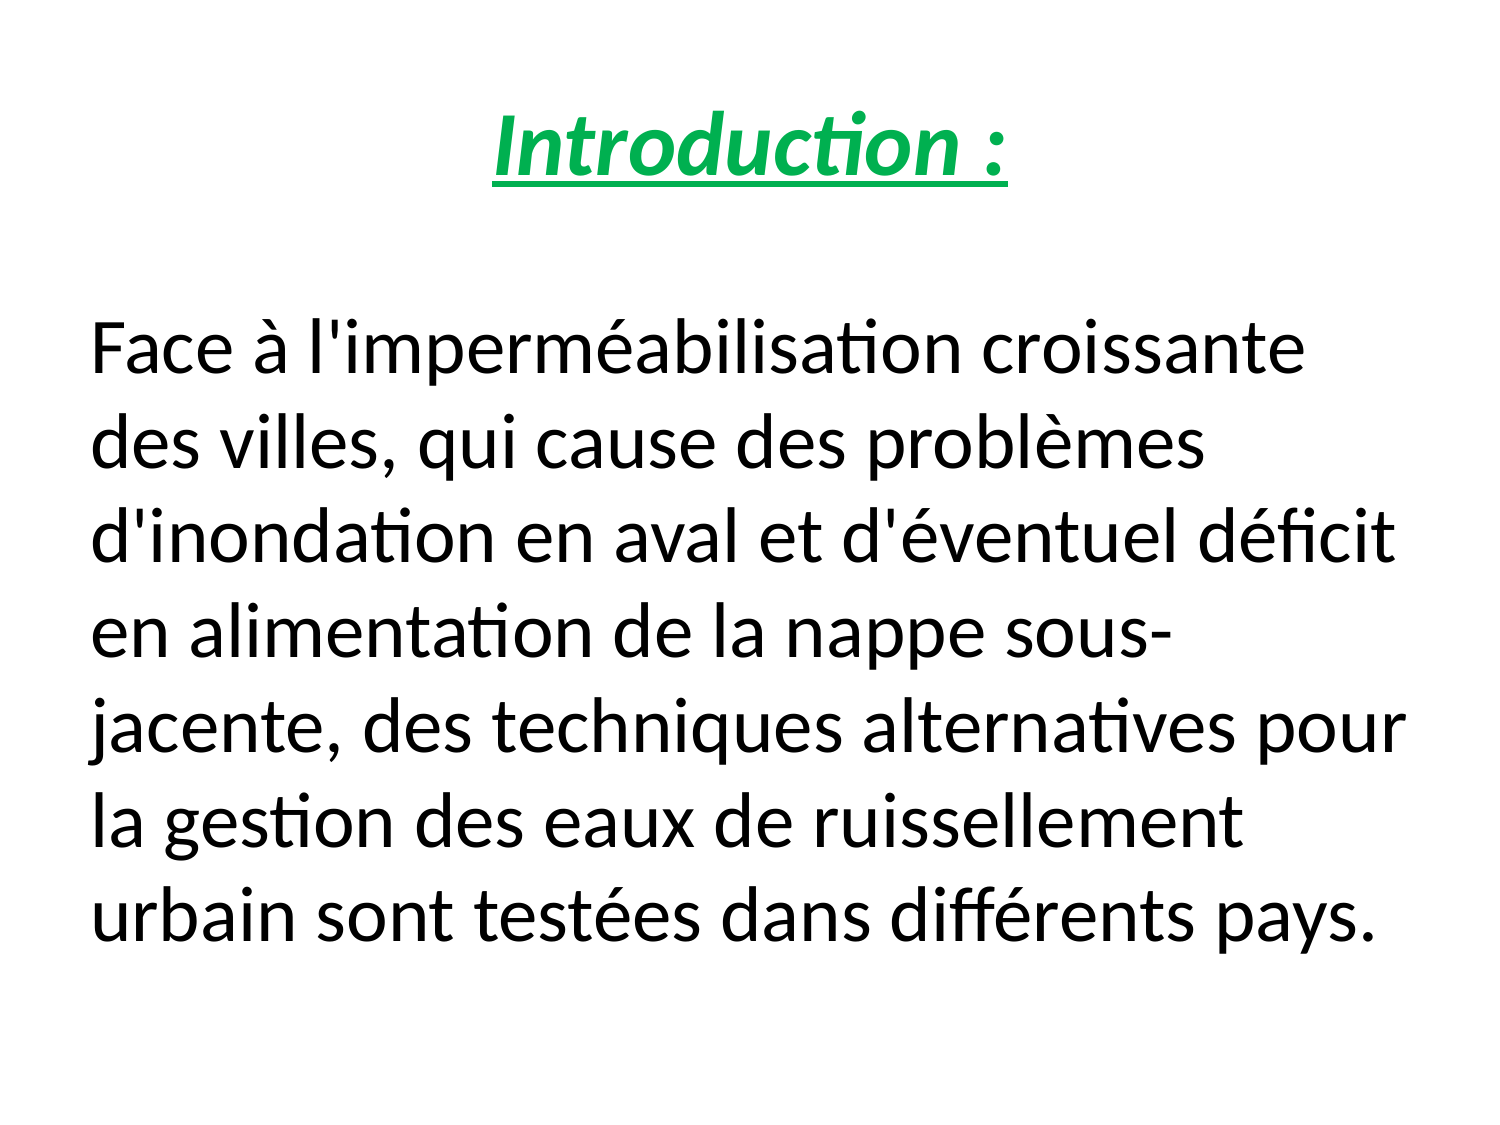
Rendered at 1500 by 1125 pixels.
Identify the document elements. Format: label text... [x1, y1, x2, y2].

title Introduction : [75, 45, 1425, 208]
list Face à l'imperméabilisation croissante des villes, qui cause des problèmes d'inondation en aval et d'éventuel déficit en alimentation de la nappe sous-jacente, des techniques alternatives pour la gestion des eaux de ruissellement urbain sont testées dans différents pays. [75, 208, 1425, 1005]
